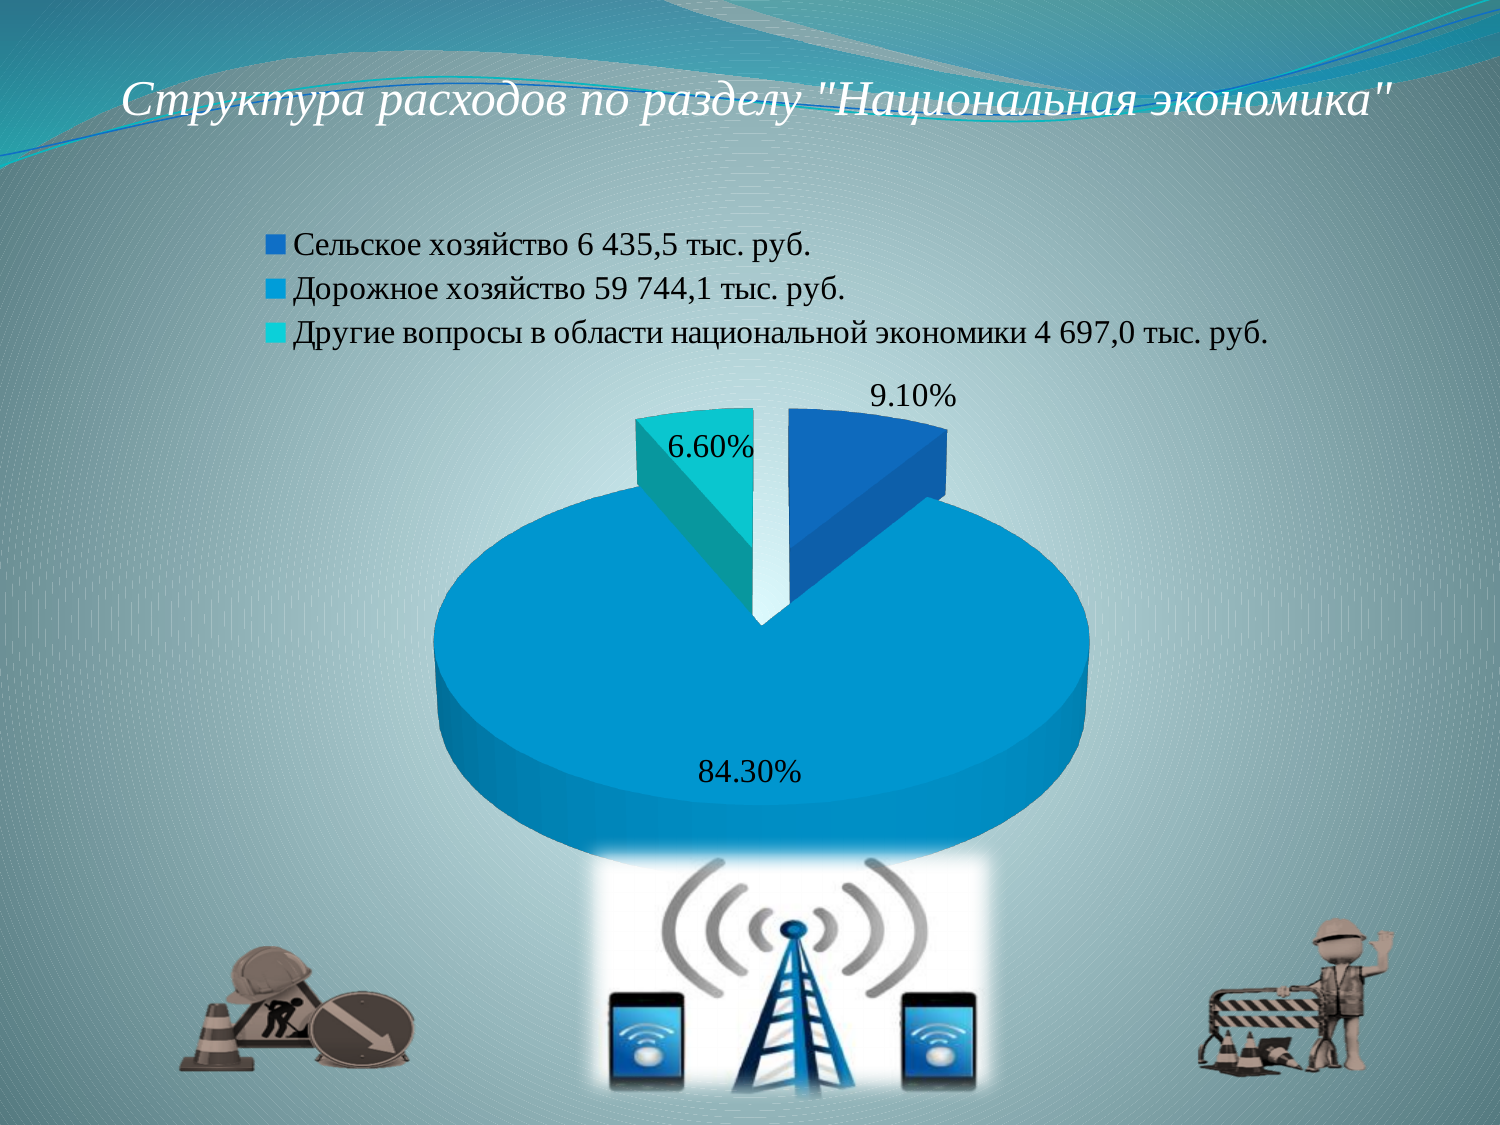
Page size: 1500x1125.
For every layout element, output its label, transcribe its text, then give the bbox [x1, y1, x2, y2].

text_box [1016, 904, 1400, 1085]
title Структура расходов по разделу "Национальная экономика" [75, 30, 1438, 126]
picture [572, 833, 1011, 1107]
chart [100, 207, 1436, 894]
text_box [170, 904, 565, 1085]
